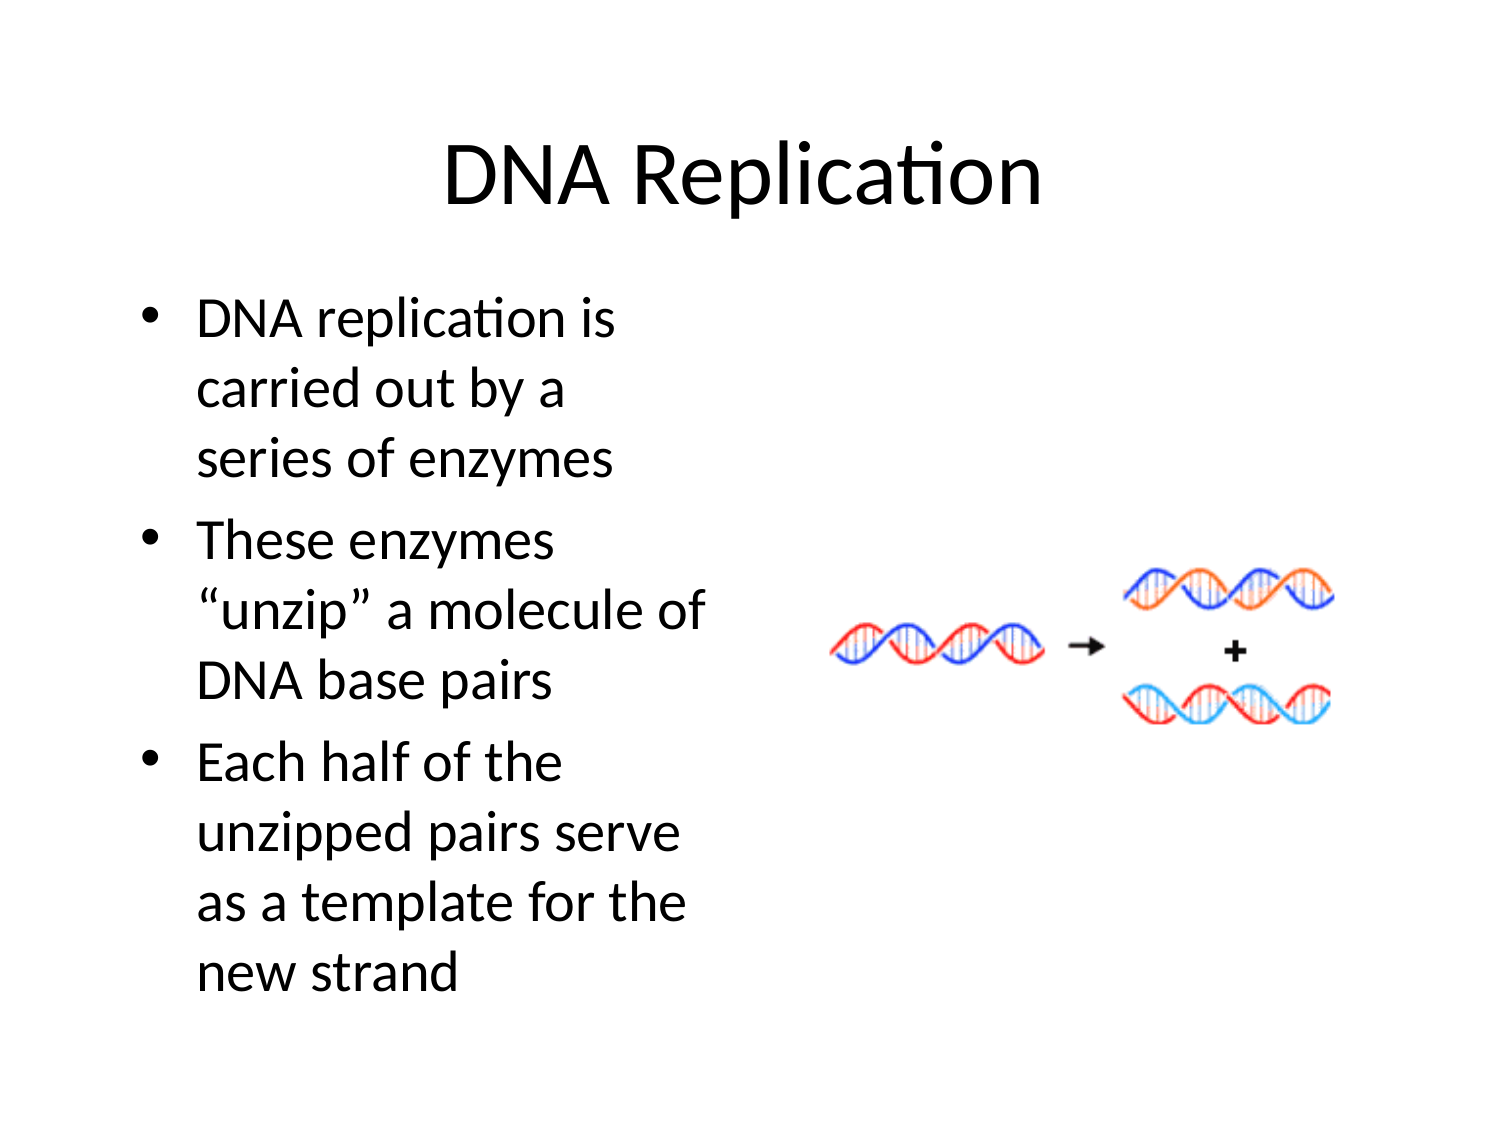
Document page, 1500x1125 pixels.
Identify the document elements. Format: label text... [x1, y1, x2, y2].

list DNA replication is carried out by a series of enzymes These enzymes “unzip” a molecule of DNA base pairs Each half of the unzipped pairs serve as a template for the new strand [124, 271, 732, 1035]
title DNA Replication [74, 49, 1413, 286]
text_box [787, 537, 1413, 988]
